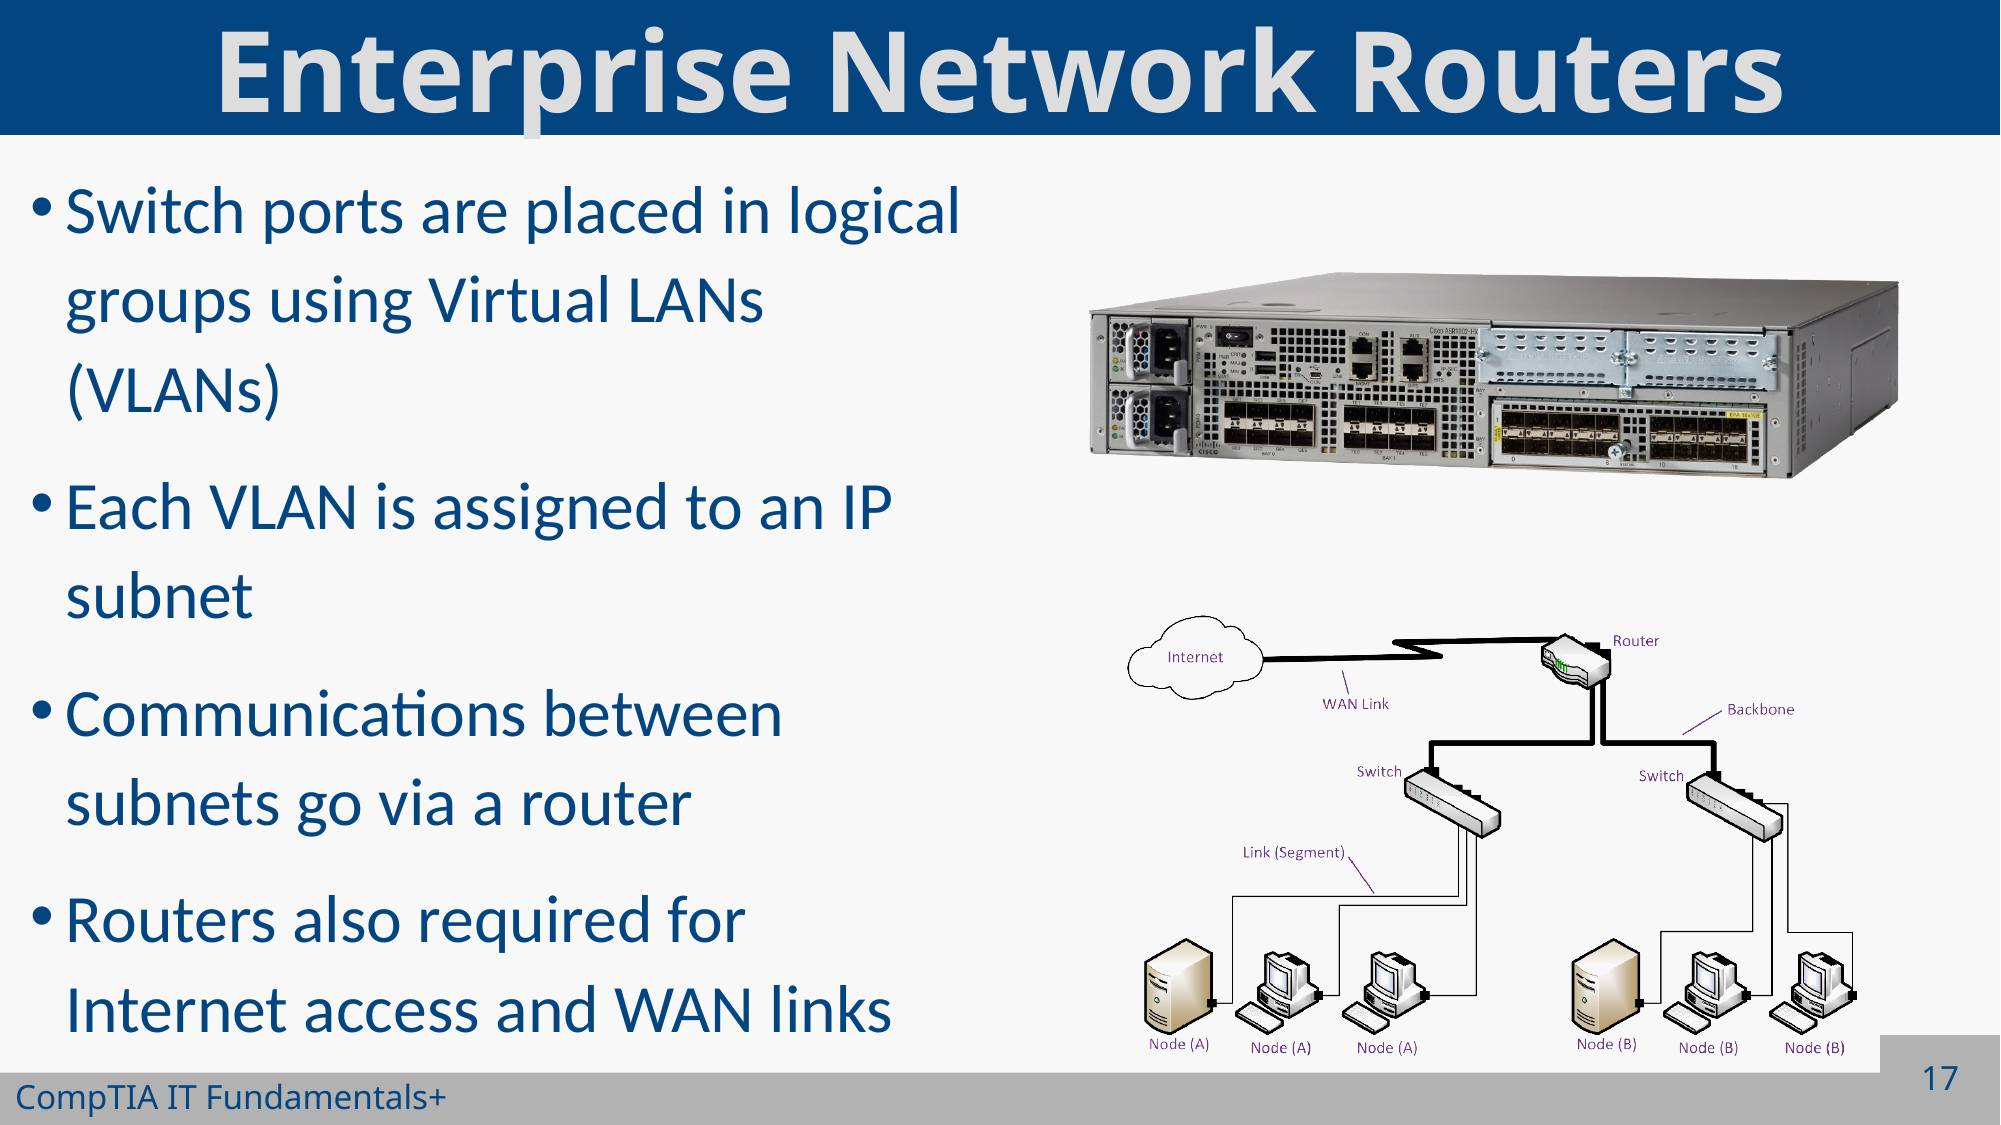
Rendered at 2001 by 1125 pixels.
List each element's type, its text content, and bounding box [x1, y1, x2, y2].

title Enterprise Network Routers [0, 0, 2000, 135]
list Switch ports are placed in logical groups using Virtual LANs (VLANs) Each VLAN is assigned to an IP subnet Communications between subnets go via a router Routers also required for Internet access and WAN links [15, 149, 990, 1065]
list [1127, 615, 1858, 1066]
footer CompTIA IT Fundamentals+ [0, 1072, 1880, 1125]
slide_number 17 [1880, 1035, 2000, 1125]
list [1084, 266, 1901, 483]
